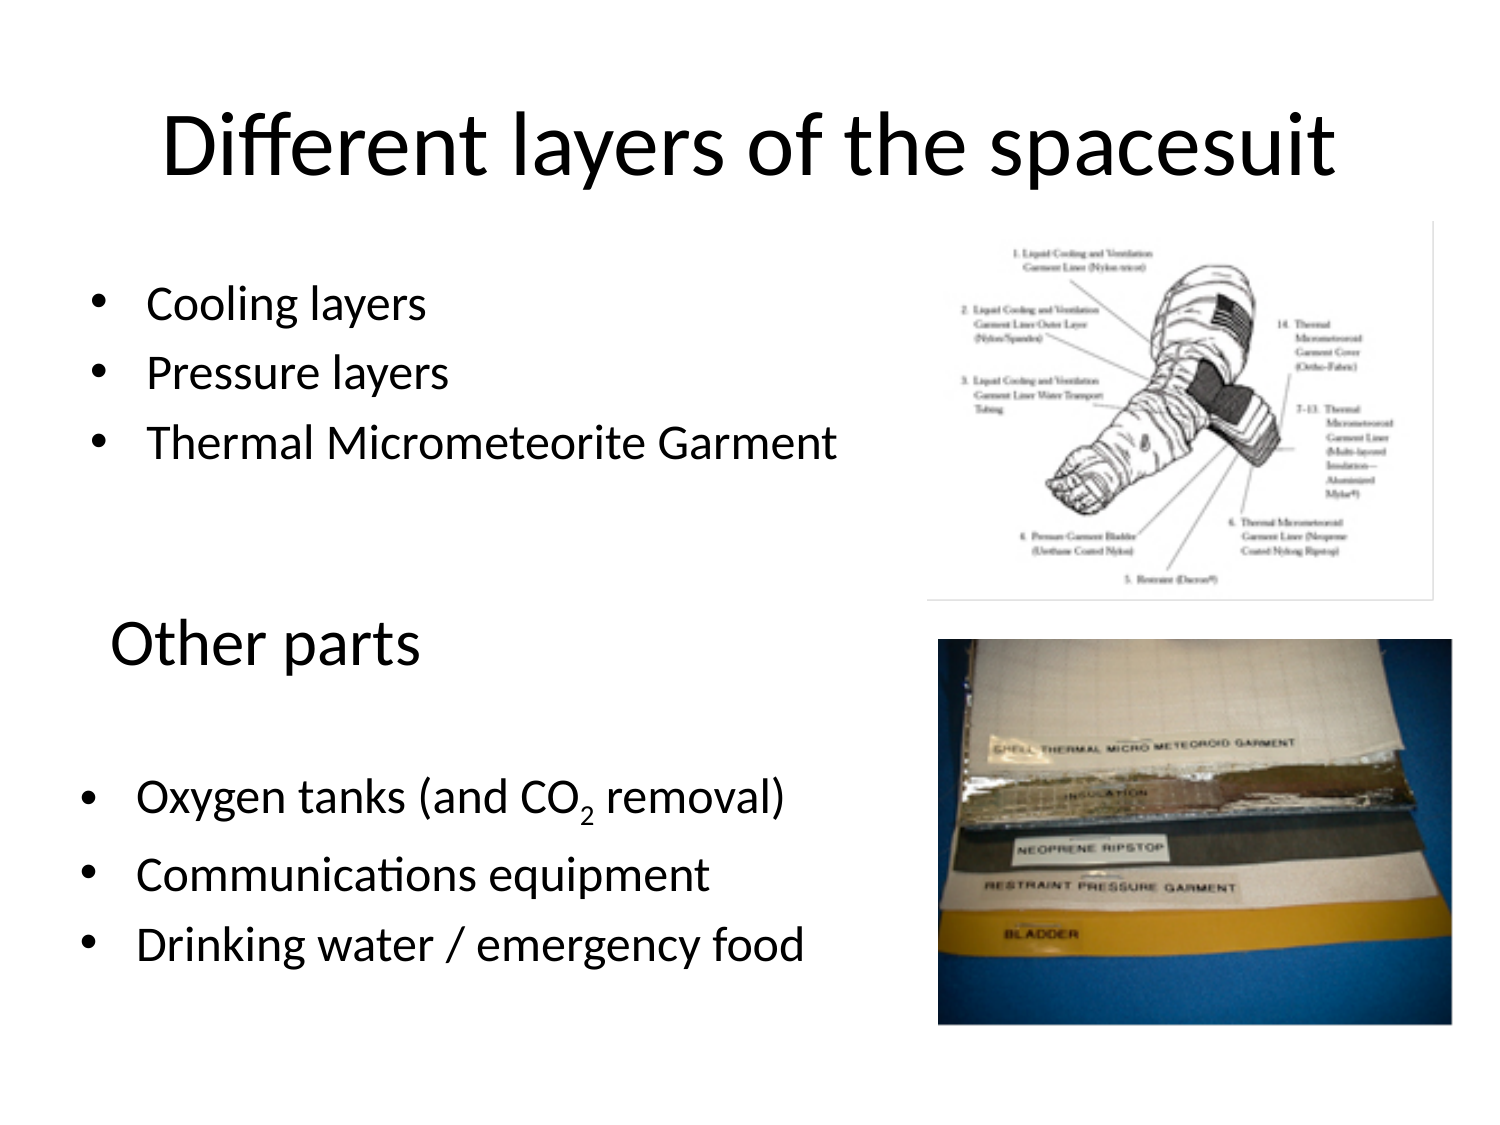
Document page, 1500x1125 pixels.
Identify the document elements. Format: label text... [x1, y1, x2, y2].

text_box Other parts [95, 562, 573, 716]
picture [926, 221, 1436, 603]
text_box Oxygen tanks (and CO2 removal) Communications equipment Drinking water / emergency food [64, 755, 1415, 1068]
title Different layers of the spacesuit [75, 45, 1425, 233]
picture [938, 639, 1455, 1028]
list Cooling layers Pressure layers Thermal Micrometeorite Garment [75, 262, 921, 575]
